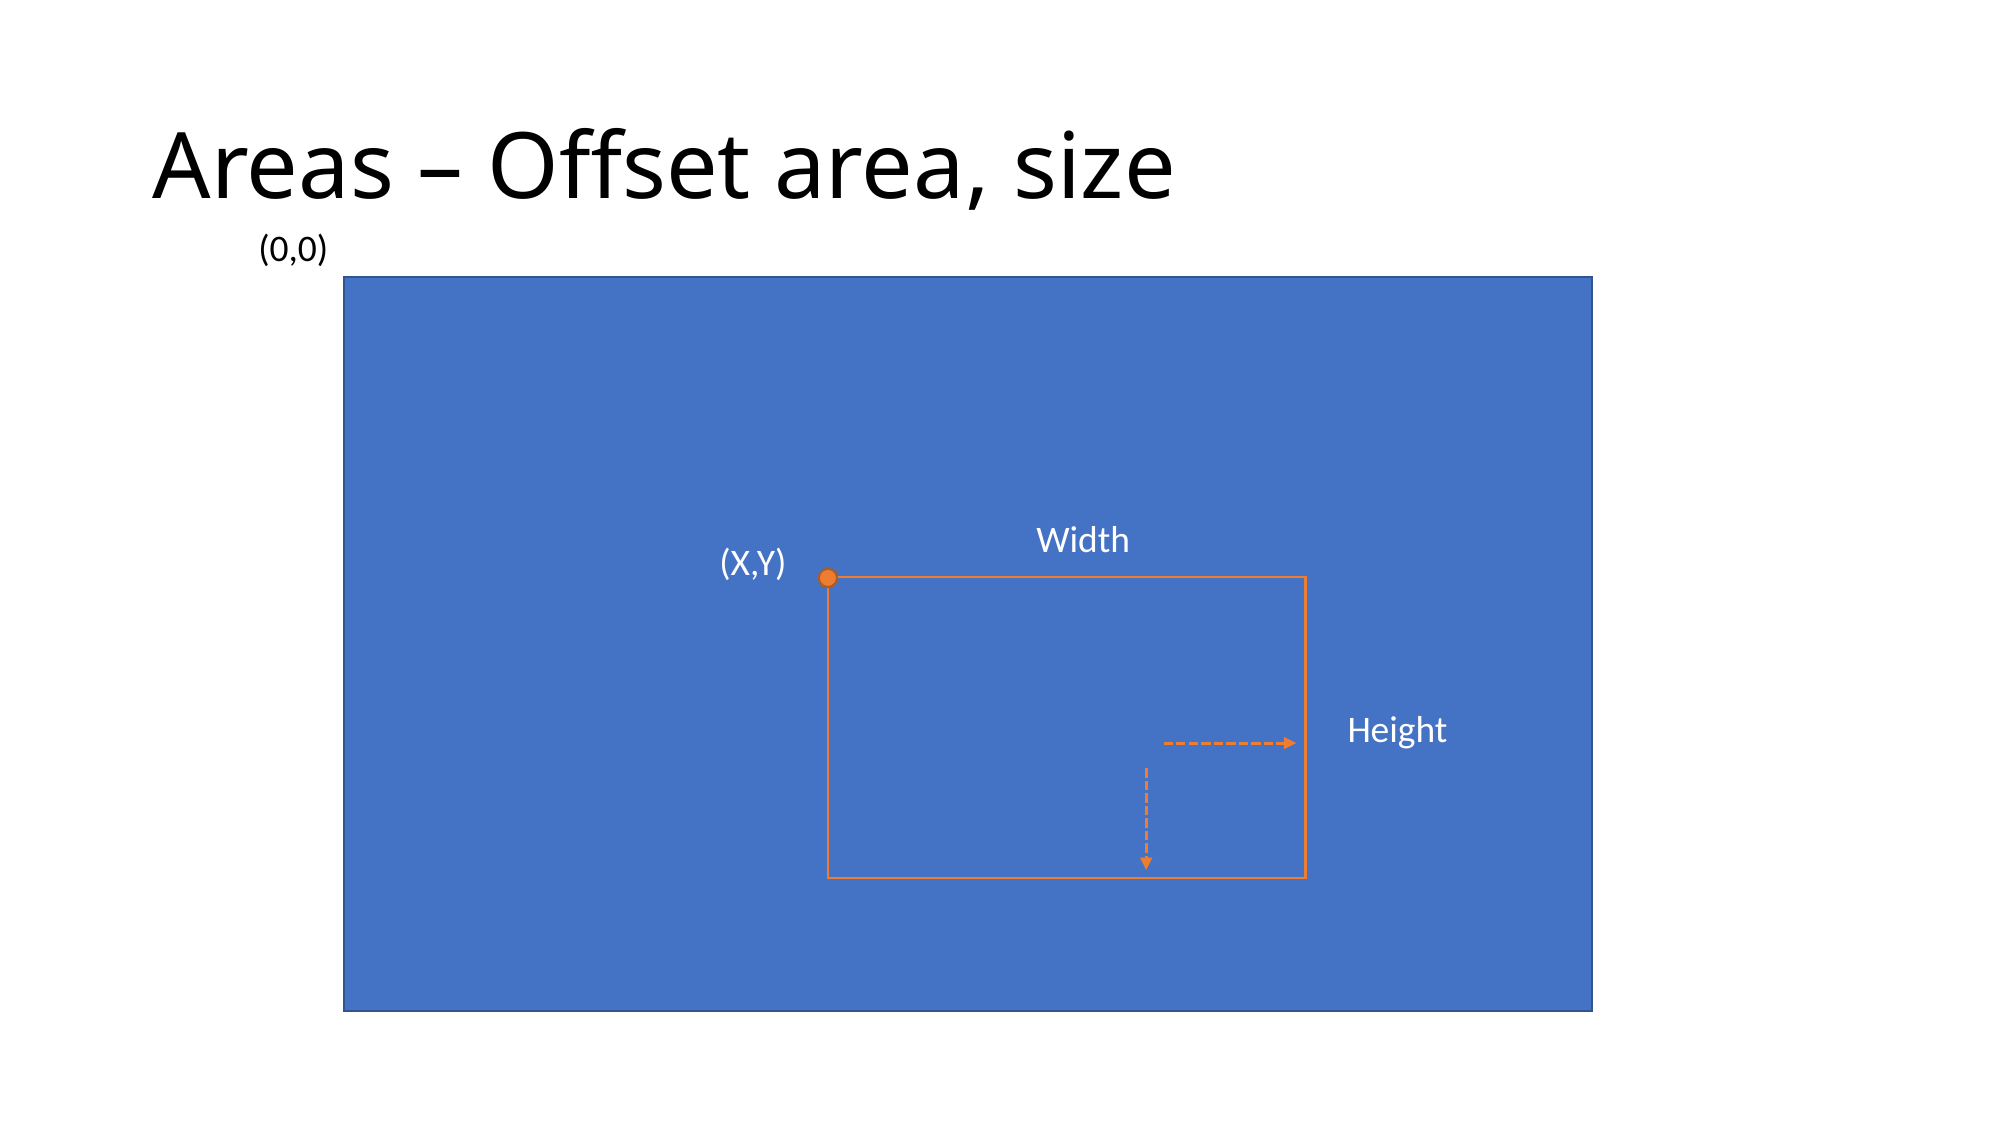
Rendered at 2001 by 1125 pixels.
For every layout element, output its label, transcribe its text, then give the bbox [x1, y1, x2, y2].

text_box [817, 567, 839, 589]
title Areas – Offset area, size [137, 59, 1863, 278]
text_box Height [1332, 697, 1463, 758]
text_box [827, 576, 1307, 879]
text_box [343, 276, 1593, 1012]
text_box (X,Y) [704, 530, 802, 591]
text_box (0,0) [243, 216, 344, 277]
text_box Width [1021, 508, 1146, 568]
